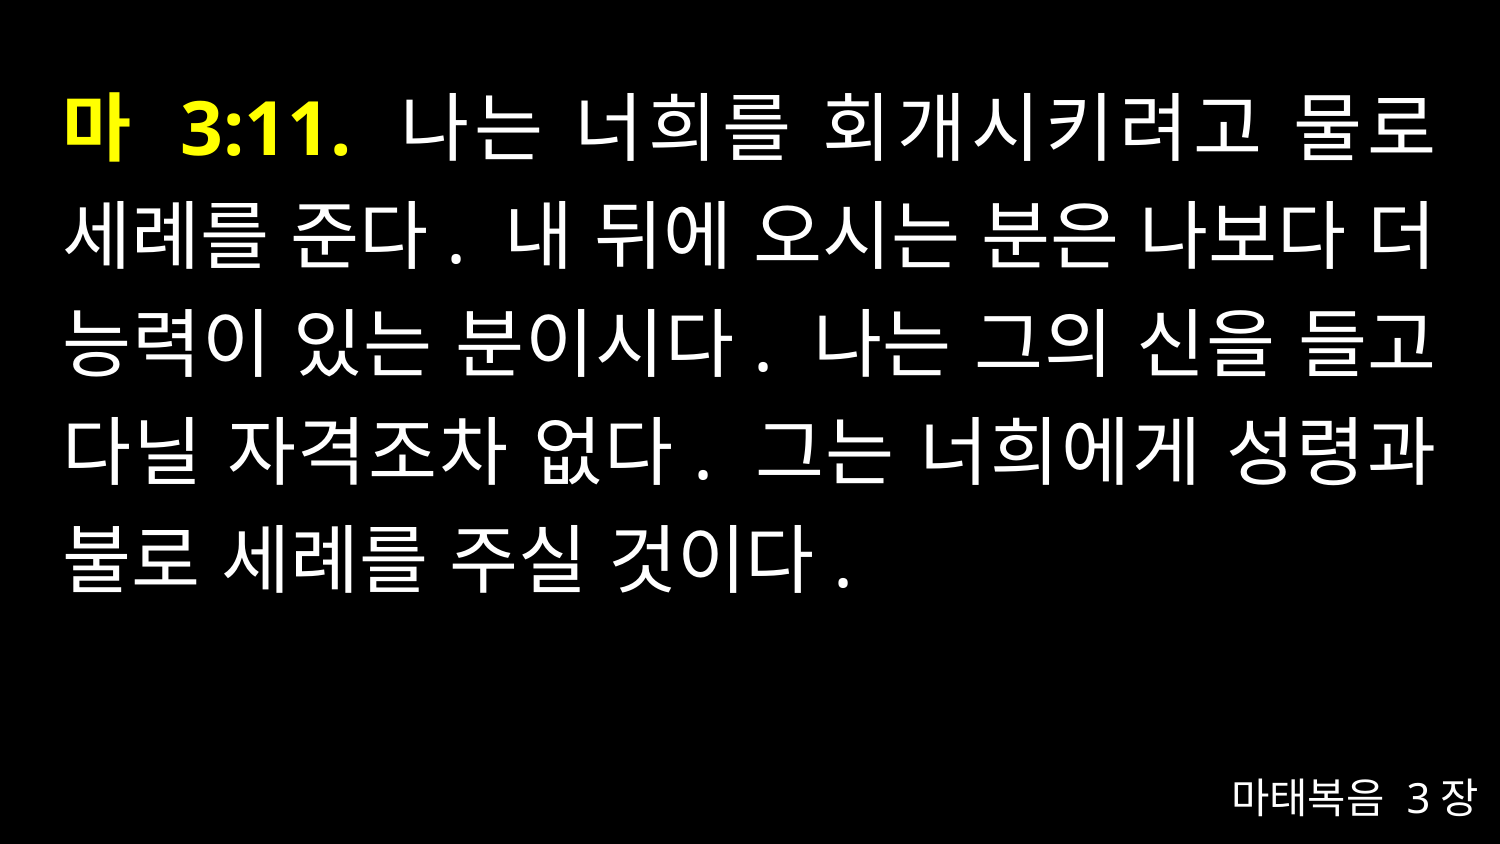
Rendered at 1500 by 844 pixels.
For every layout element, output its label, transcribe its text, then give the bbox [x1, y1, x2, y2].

subtitle 마태복음 3장 [916, 770, 1500, 844]
title 마 3:11. 나는 너희를 회개시키려고 물로 세례를 준다. 내 뒤에 오시는 분은 나보다 더 능력이 있는 분이시다. 나는 그의 신을 들고 다닐 자격조차 없다. 그는 너희에게 성령과 불로 세례를 주실 것이다. [0, 0, 1500, 844]
